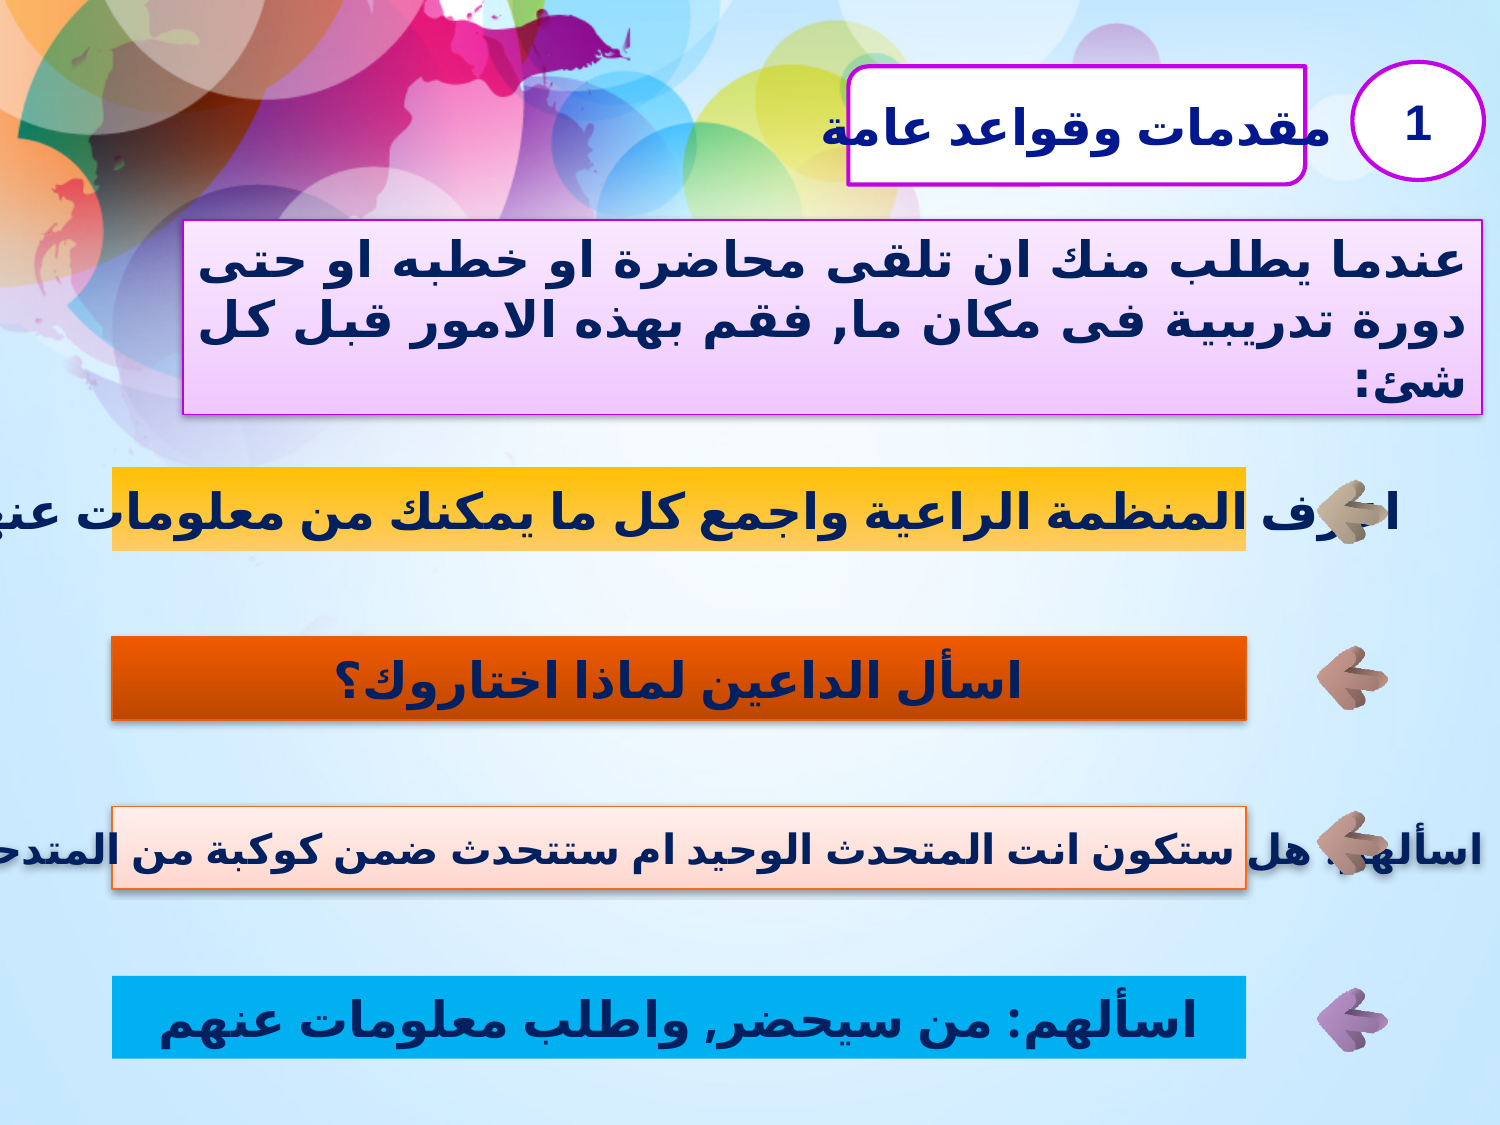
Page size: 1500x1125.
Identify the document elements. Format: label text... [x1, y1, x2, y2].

text_box مقدمات وقواعد عامة [846, 64, 1308, 187]
text_box عندما يطلب منك ان تلقى محاضرة او خطبه او حتى دورة تدريبية فى مكان ما, فقم بهذه الامور قبل كل شئ: [182, 219, 1483, 415]
picture [0, 0, 1500, 1125]
text_box اسألهم: هل ستكون انت المتحدث الوحيد ام ستتحدث ضمن كوكبة من المتدحدثين؟ [111, 806, 1247, 890]
text_box اسأل الداعين لماذا اختاروك؟ [111, 636, 1247, 721]
text_box اعرف المنظمة الراعية واجمع كل ما يمكنك من معلومات عنها [112, 467, 1247, 551]
text_box 1 [1350, 59, 1487, 183]
text_box اسألهم: من سيحضر, واطلب معلومات عنهم [112, 975, 1247, 1059]
